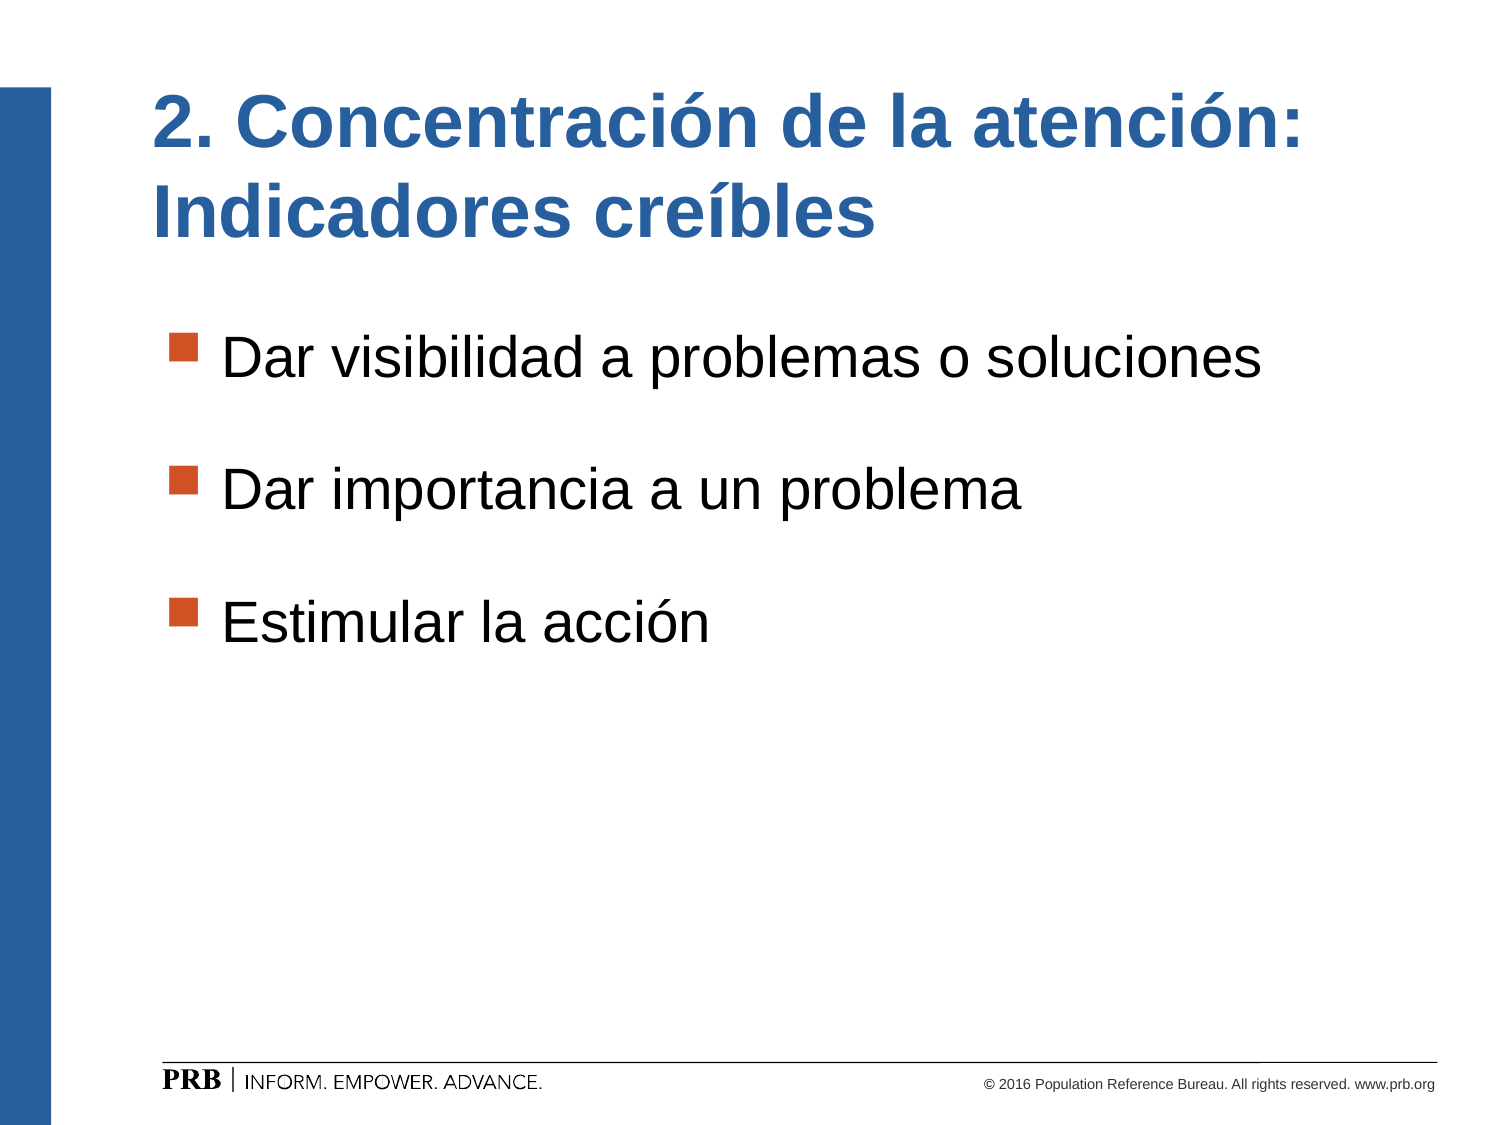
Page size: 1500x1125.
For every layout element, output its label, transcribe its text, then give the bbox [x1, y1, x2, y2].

list Dar visibilidad a problemas o soluciones Dar importancia a un problema Estimular la acción [150, 311, 1344, 975]
title 2. Concentración de la atención: Indicadores creíbles [137, 75, 1500, 250]
